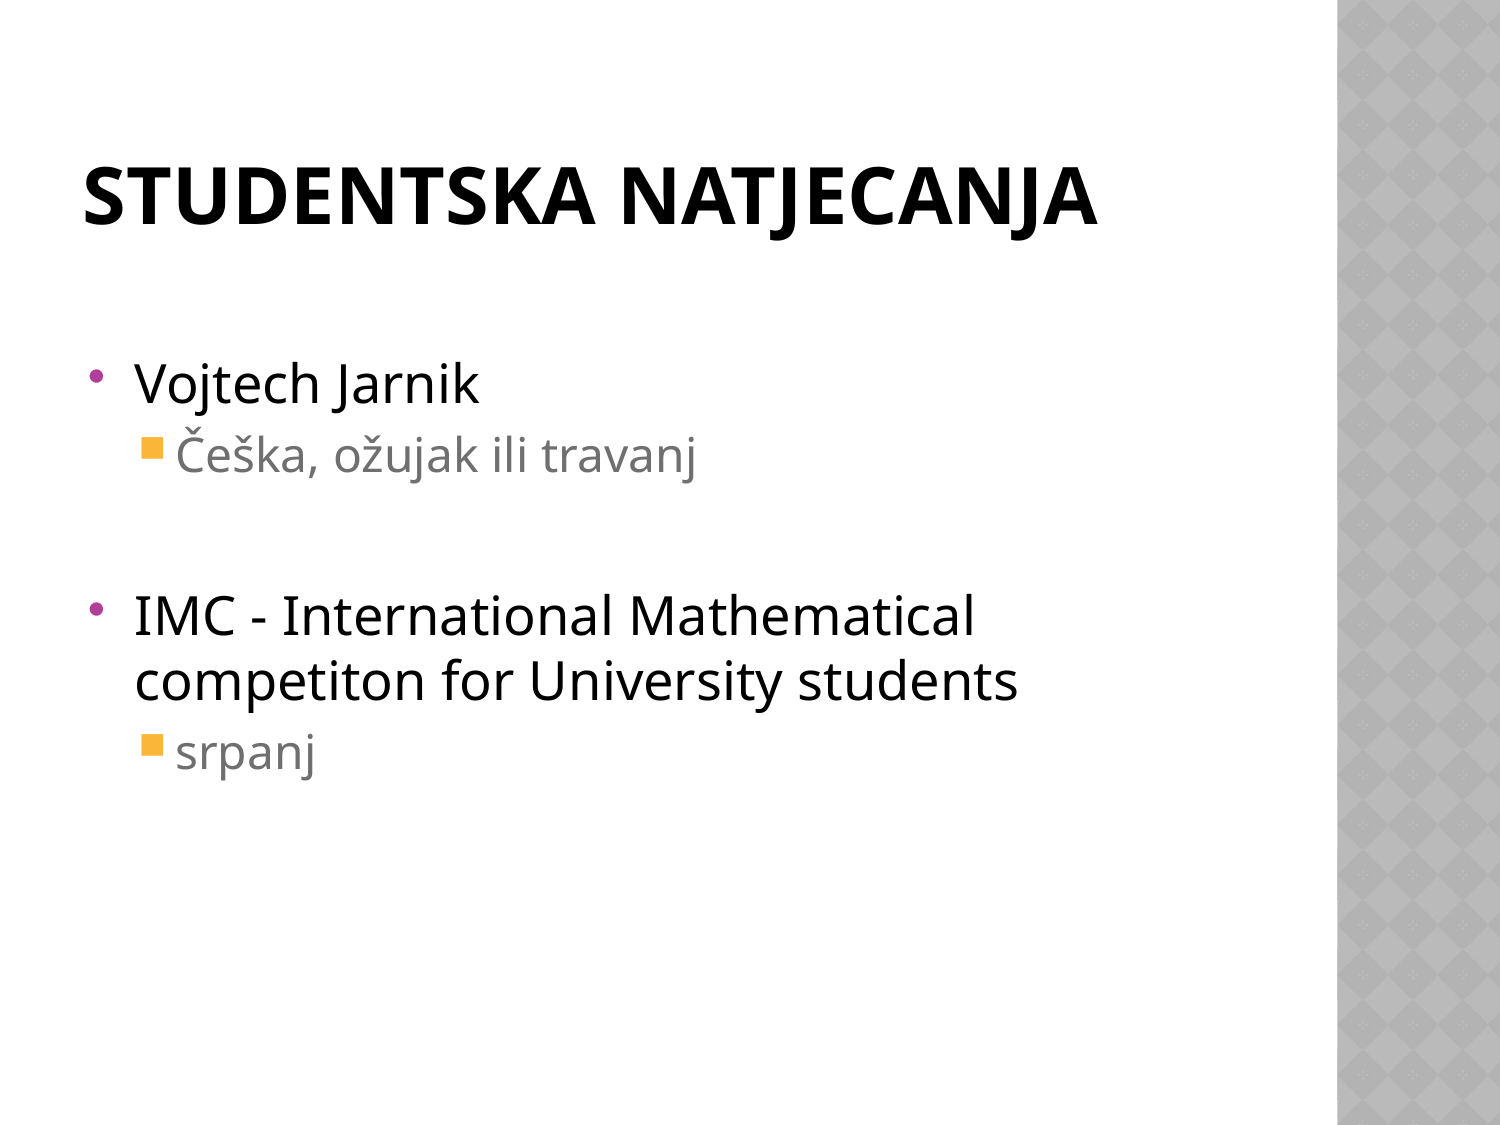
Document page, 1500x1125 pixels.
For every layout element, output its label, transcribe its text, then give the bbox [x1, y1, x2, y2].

title Studentska natjecanja [75, 52, 1263, 240]
list Vojtech Jarnik Češka, ožujak ili travanj IMC - International Mathematical competiton for University students srpanj [75, 264, 1263, 1059]
